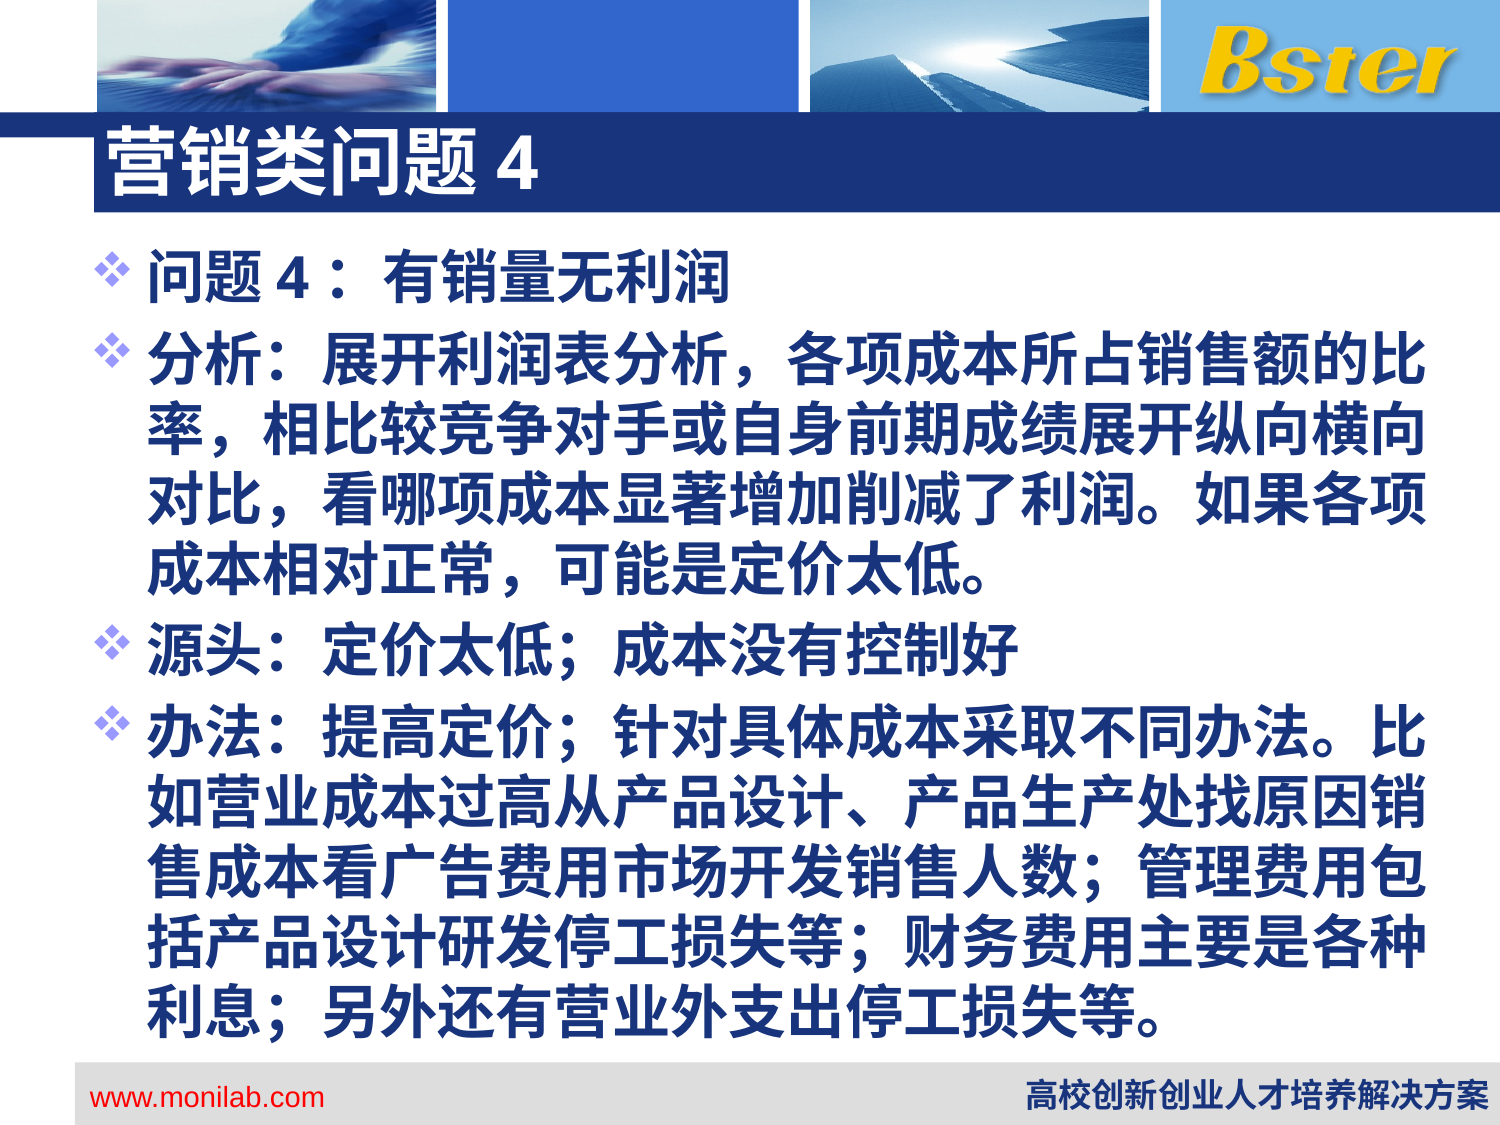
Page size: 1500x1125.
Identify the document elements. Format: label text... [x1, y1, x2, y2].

picture [97, 0, 437, 112]
title 营销类问题4 [88, 113, 1369, 206]
picture [1199, 26, 1458, 94]
picture [810, 0, 1150, 112]
list 问题4：有销量无利润 分析：展开利润表分析，各项成本所占销售额的比率，相比较竞争对手或自身前期成绩展开纵向横向对比，看哪项成本显著增加削减了利润。如果各项成本相对正常，可能是定价太低。 源头：定价太低；成本没有控制好 办法：提高定价；针对具体成本采取不同办法。比如营业成本过高从产品设计、产品生产处找原因销售成本看广告费用市场开发销售人数；管理费用包括产品设计研发停工损失等；财务费用主要是各种利息；另外还有营业外支出停工损失等。 [74, 232, 1454, 1034]
